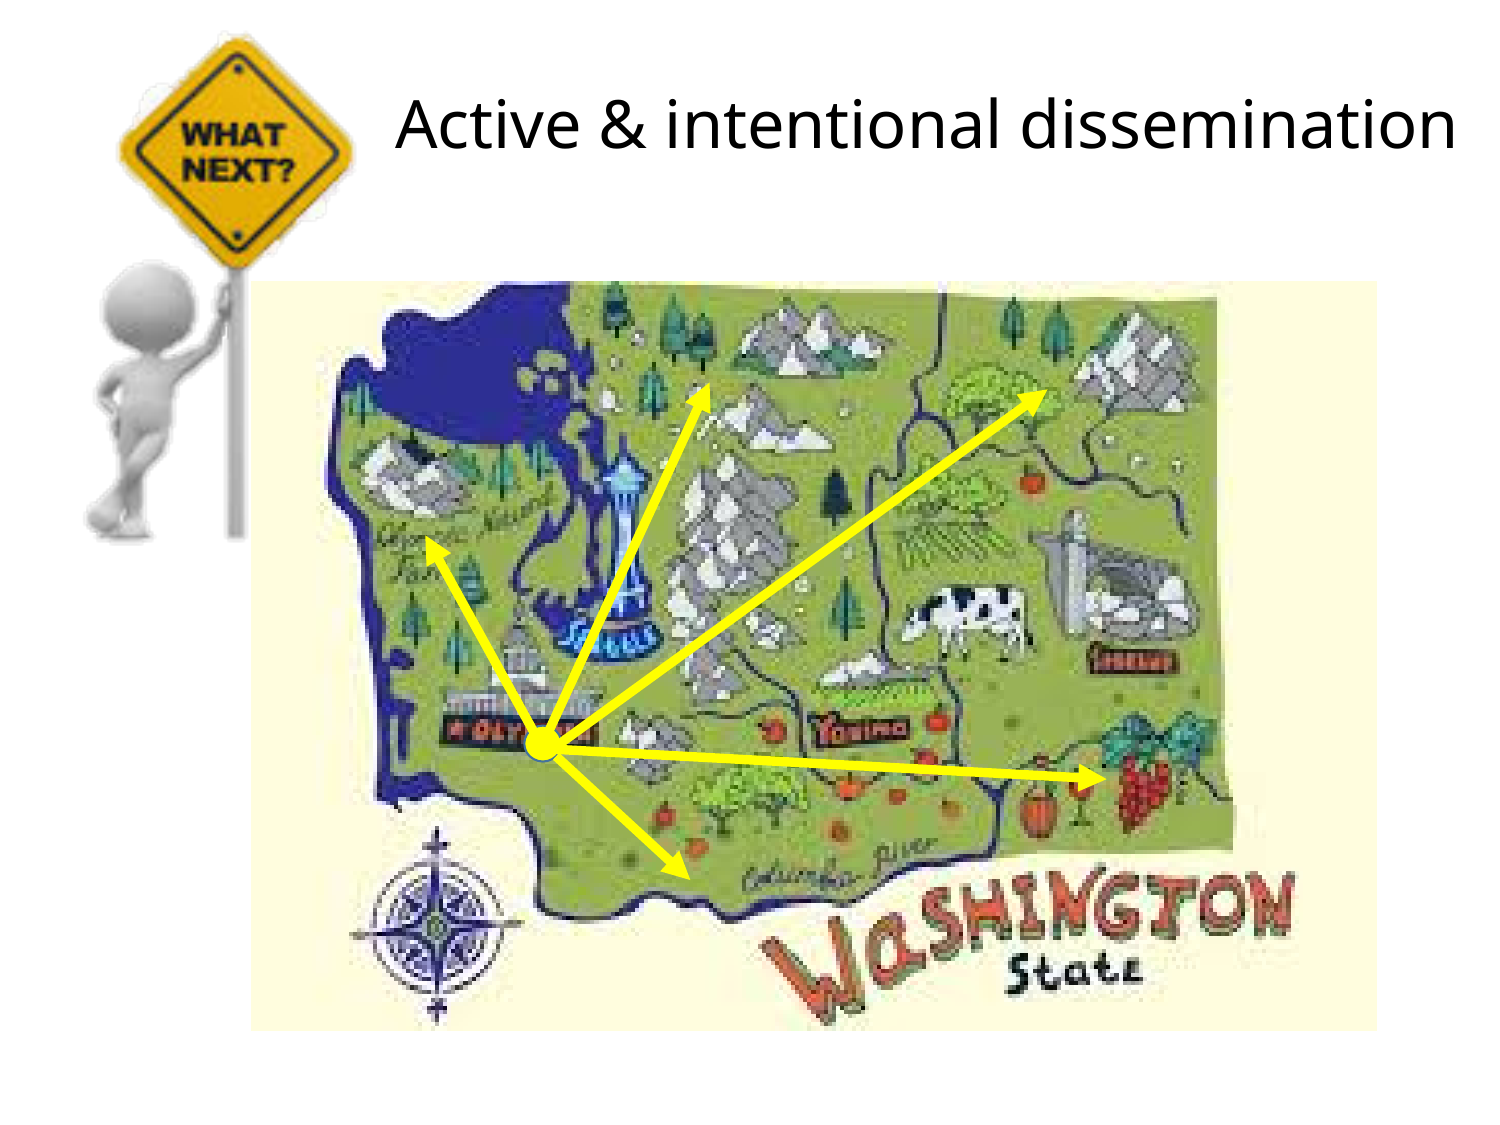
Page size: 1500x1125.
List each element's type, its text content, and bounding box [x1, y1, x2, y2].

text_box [542, 382, 710, 744]
picture [0, 0, 1377, 1031]
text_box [538, 748, 1107, 780]
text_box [547, 389, 1048, 748]
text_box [425, 535, 543, 749]
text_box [556, 756, 691, 880]
title Active & intentional dissemination [589, 0, 1490, 196]
